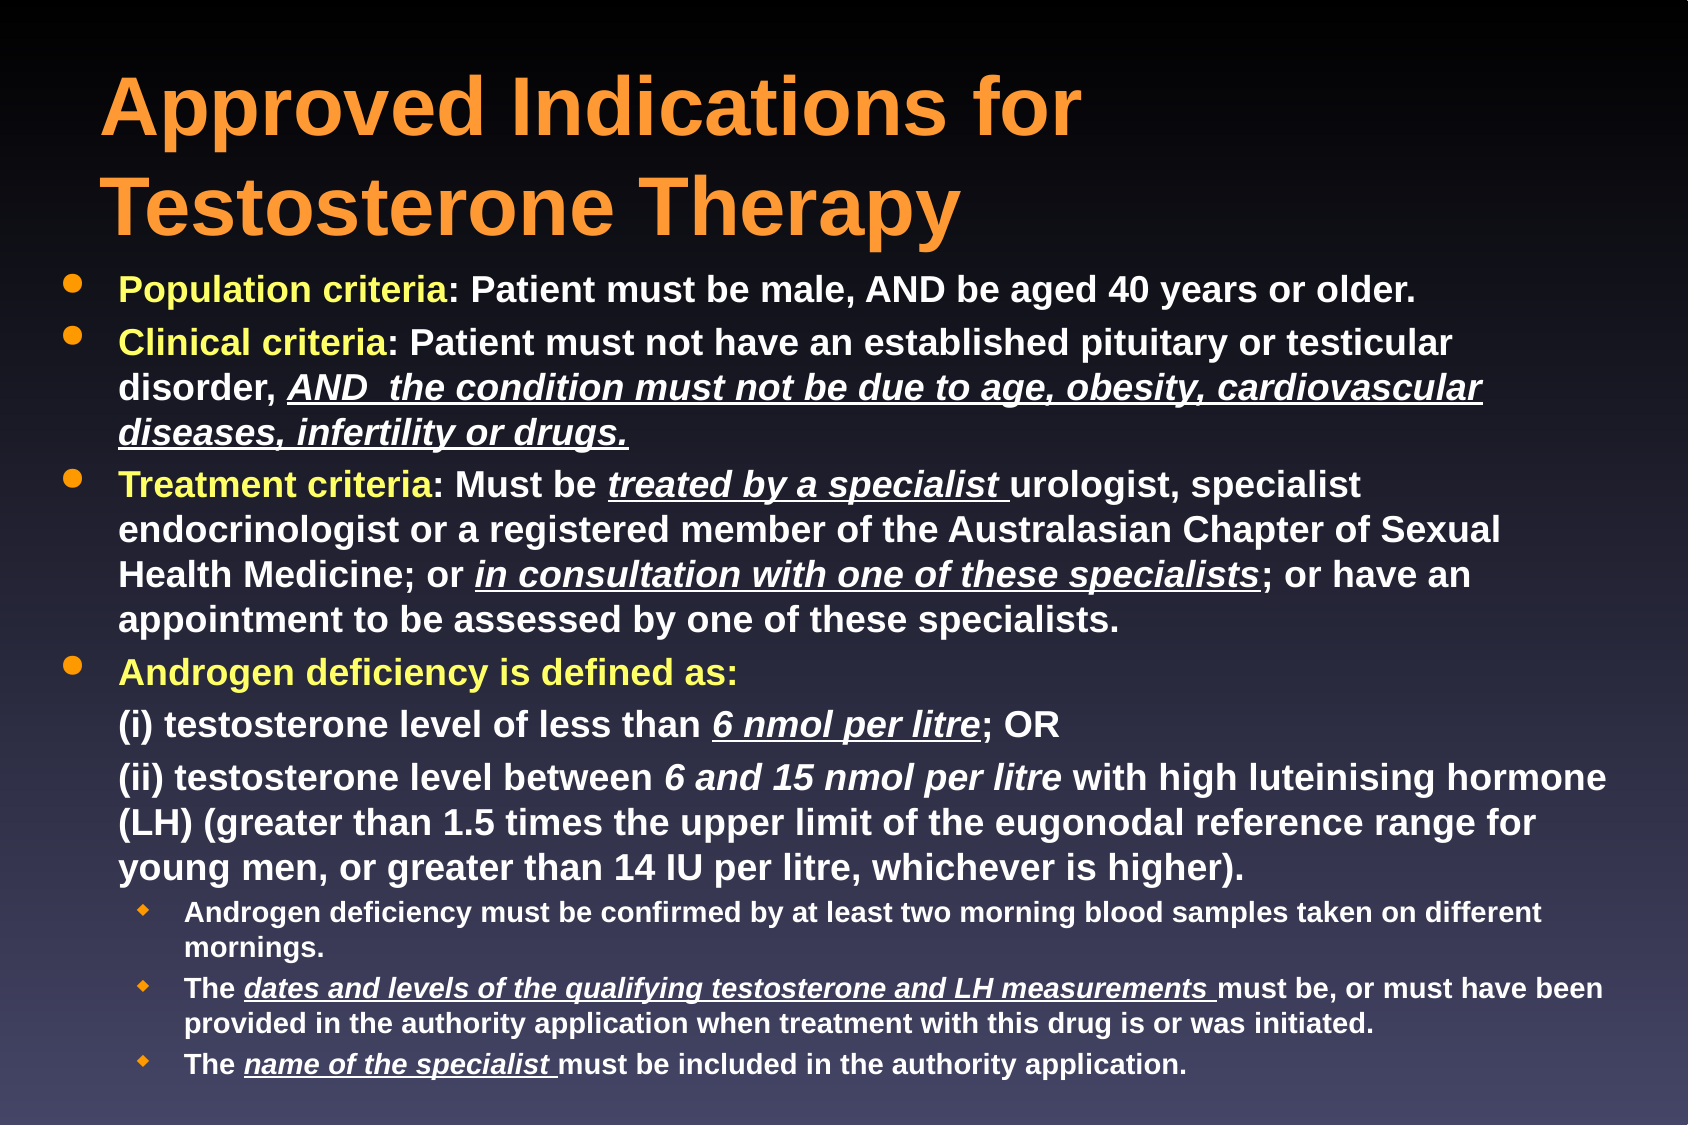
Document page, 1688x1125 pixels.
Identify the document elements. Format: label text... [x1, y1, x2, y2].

title Approved Indications for Testosterone Therapy [84, 45, 1604, 233]
list Population criteria: Patient must be male, AND be aged 40 years or older. Clinical criteria: Patient must not have an established pituitary or testicular disorder, AND the condition must not be due to age, obesity, cardiovascular diseases, infertility or drugs. Treatment criteria: Must be treated by a specialist urologist, specialist endocrinologist or a registered member of the Australasian Chapter of Sexual Health Medicine; or in consultation with one of these specialists; or have an appointment to be assessed by one of these specialists. Androgen deficiency is defined as: (i) testosterone level of less than 6 nmol per litre; OR (ii) testosterone level between 6 and 15 nmol per litre with high luteinising hormone (LH) (greater than 1.5 times the upper limit of the eugonodal reference range for young men, or greater than 14 IU per litre, whichever is higher). Androgen deficiency must be confirmed by at least two morning blood samples taken on different mornings. The dates and levels of the qualifying testosterone and LH measurements must be, or must have been provided in the authority application when treatment with this drug is or was initiated. The name of the specialist must be included in the authority application. [46, 257, 1629, 1001]
